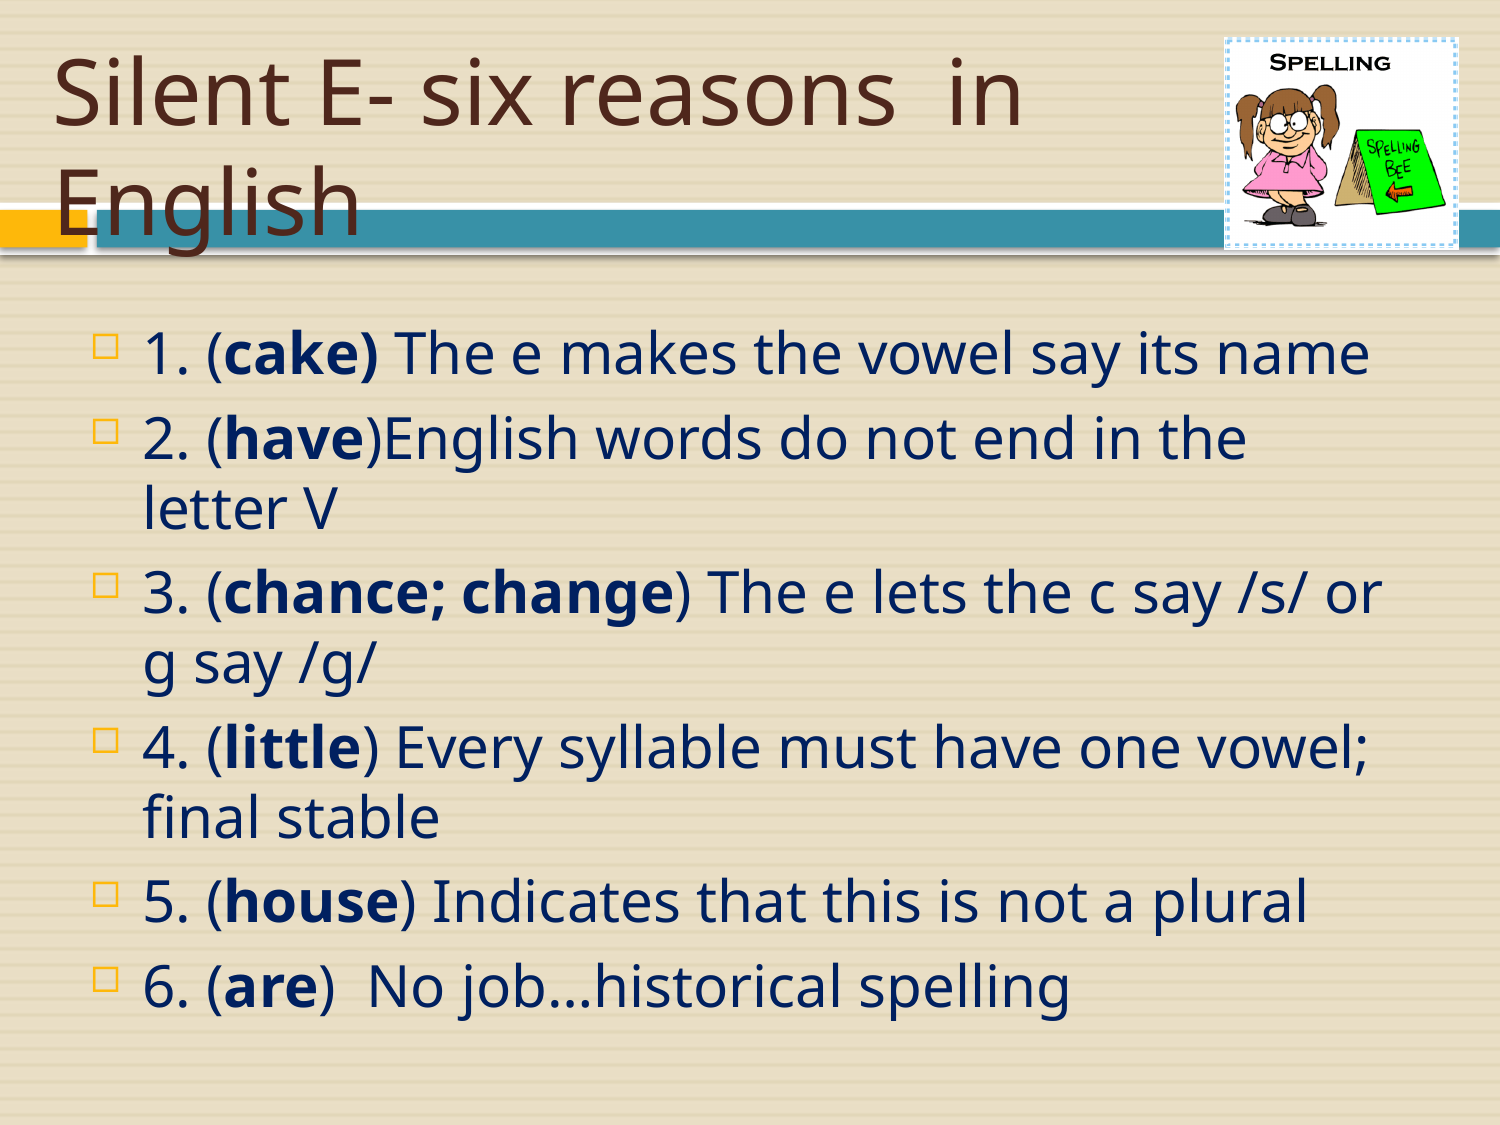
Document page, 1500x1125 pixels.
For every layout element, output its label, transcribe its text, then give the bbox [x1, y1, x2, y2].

title Silent E- six reasons in English [37, 49, 1218, 238]
picture [1224, 37, 1460, 251]
list 1. (cake) The e makes the vowel say its name 2. (have)English words do not end in the letter V 3. (chance; change) The e lets the c say /s/ or g say /g/ 4. (little) Every syllable must have one vowel; final stable 5. (house) Indicates that this is not a plural 6. (are) No job…historical spelling [74, 308, 1426, 1060]
